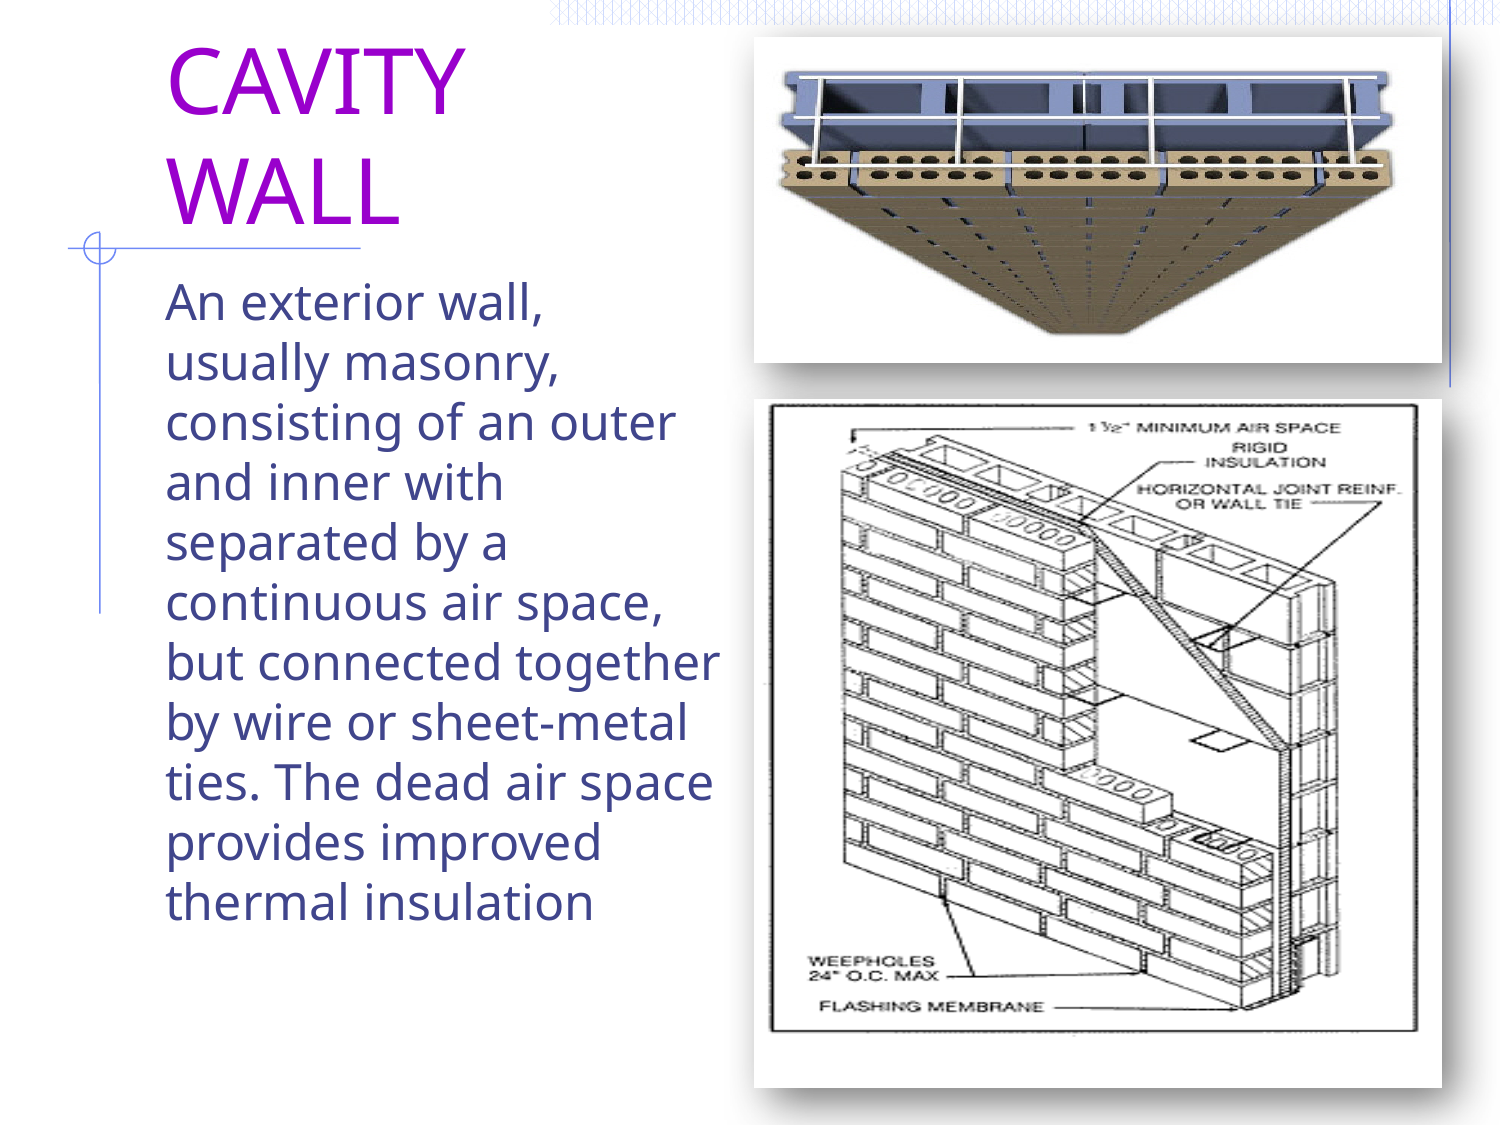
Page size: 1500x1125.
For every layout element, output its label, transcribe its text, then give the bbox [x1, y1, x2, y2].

picture [753, 399, 1442, 1088]
list CAVITY WALL [150, 99, 736, 250]
picture [753, 37, 1442, 363]
list An exterior wall, usually masonry, consisting of an outer and inner with separated by a continuous air space, but connected together by wire or sheet-metal ties. The dead air space provides improved thermal insulation [150, 262, 738, 563]
